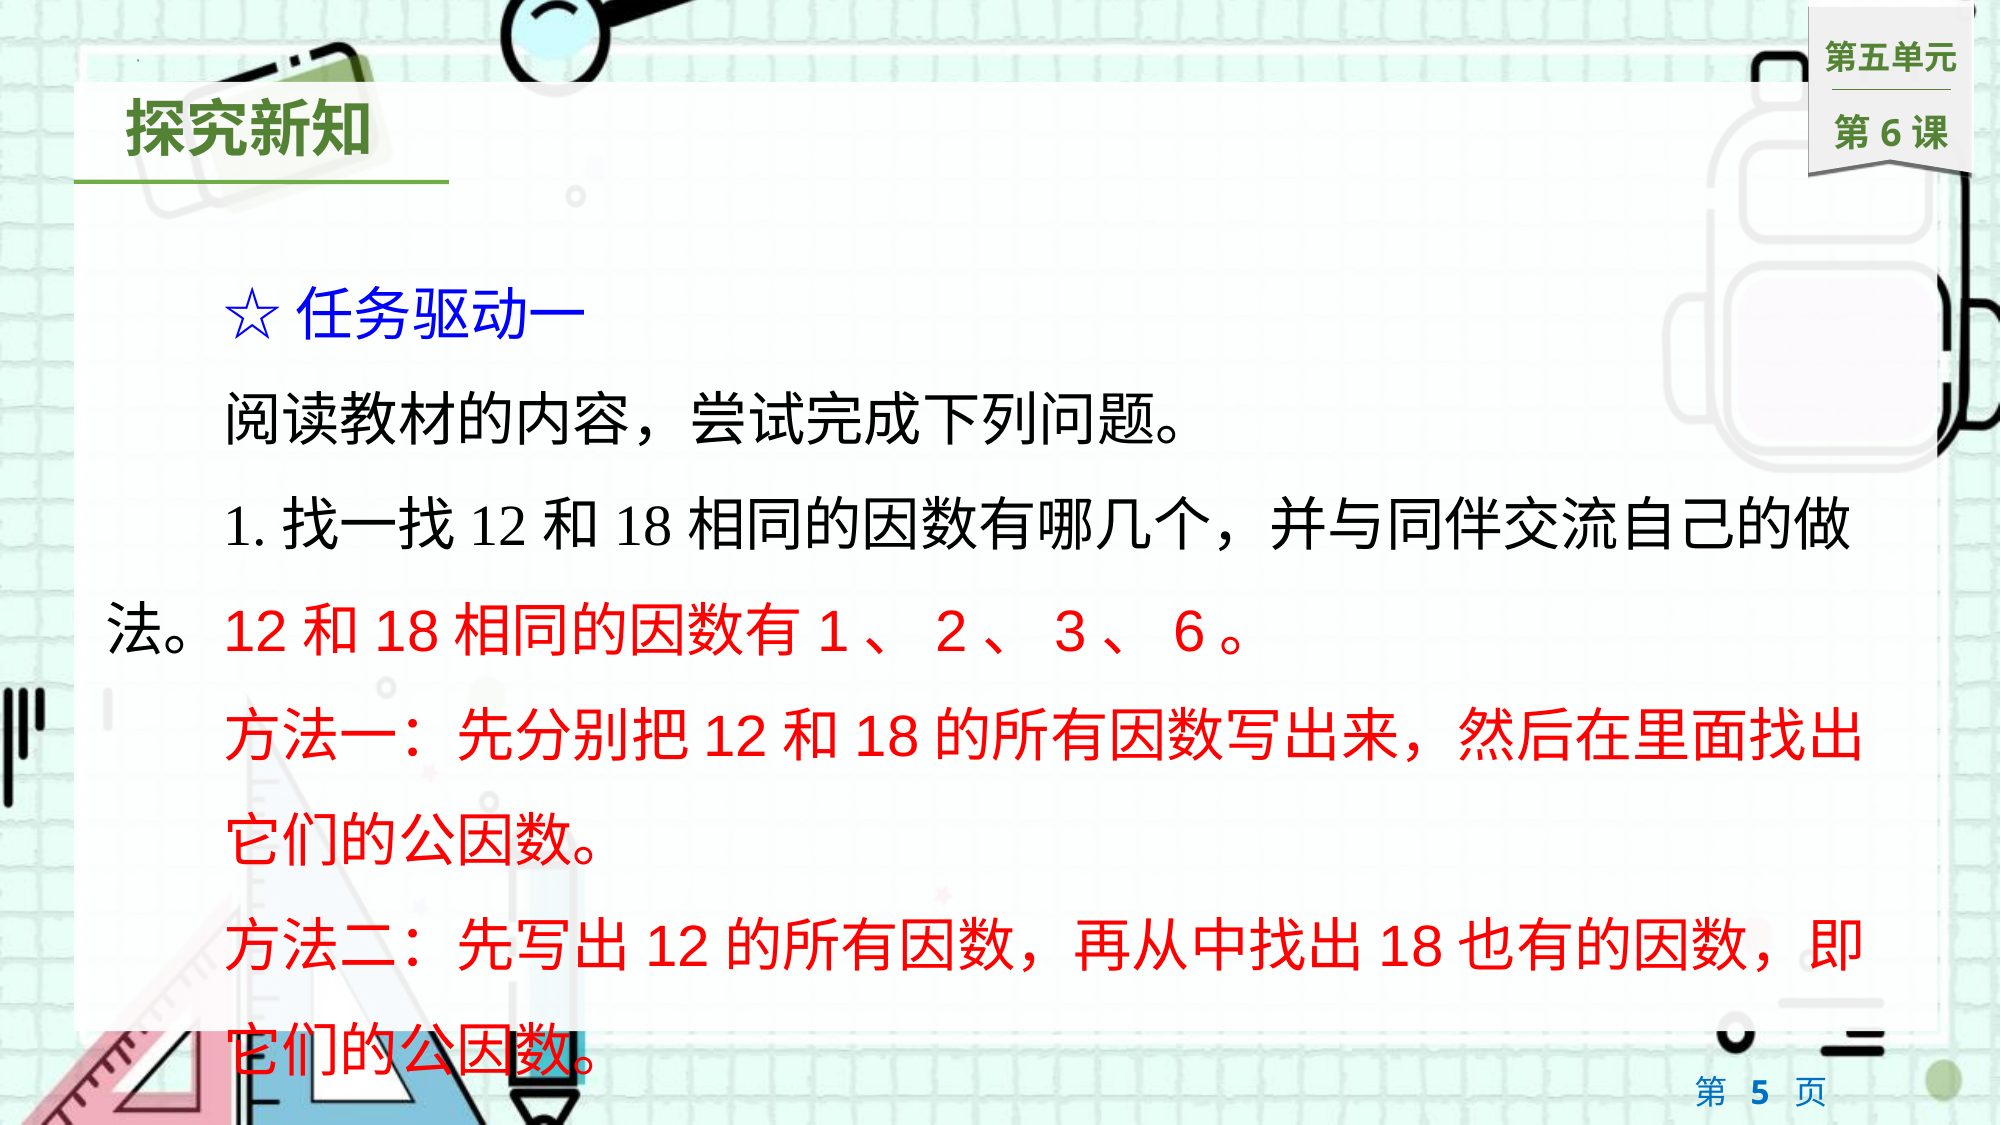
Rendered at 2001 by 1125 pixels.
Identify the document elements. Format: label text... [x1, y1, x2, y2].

list ☆任务驱动一 阅读教材的内容，尝试完成下列问题。 1.找一找12和18相同的因数有哪几个，并与同伴交流自己的做法。 [90, 234, 1982, 985]
list 12和18相同的因数有1、2、3、6。 方法一：先分别把12和18的所有因数写出来，然后在里面找出它们的公因数。 方法二：先写出12的所有因数，再从中找出18也有的因数，即它们的公因数。 [208, 550, 1910, 657]
picture [0, 0, 2000, 1125]
picture [1938, 168, 1971, 176]
